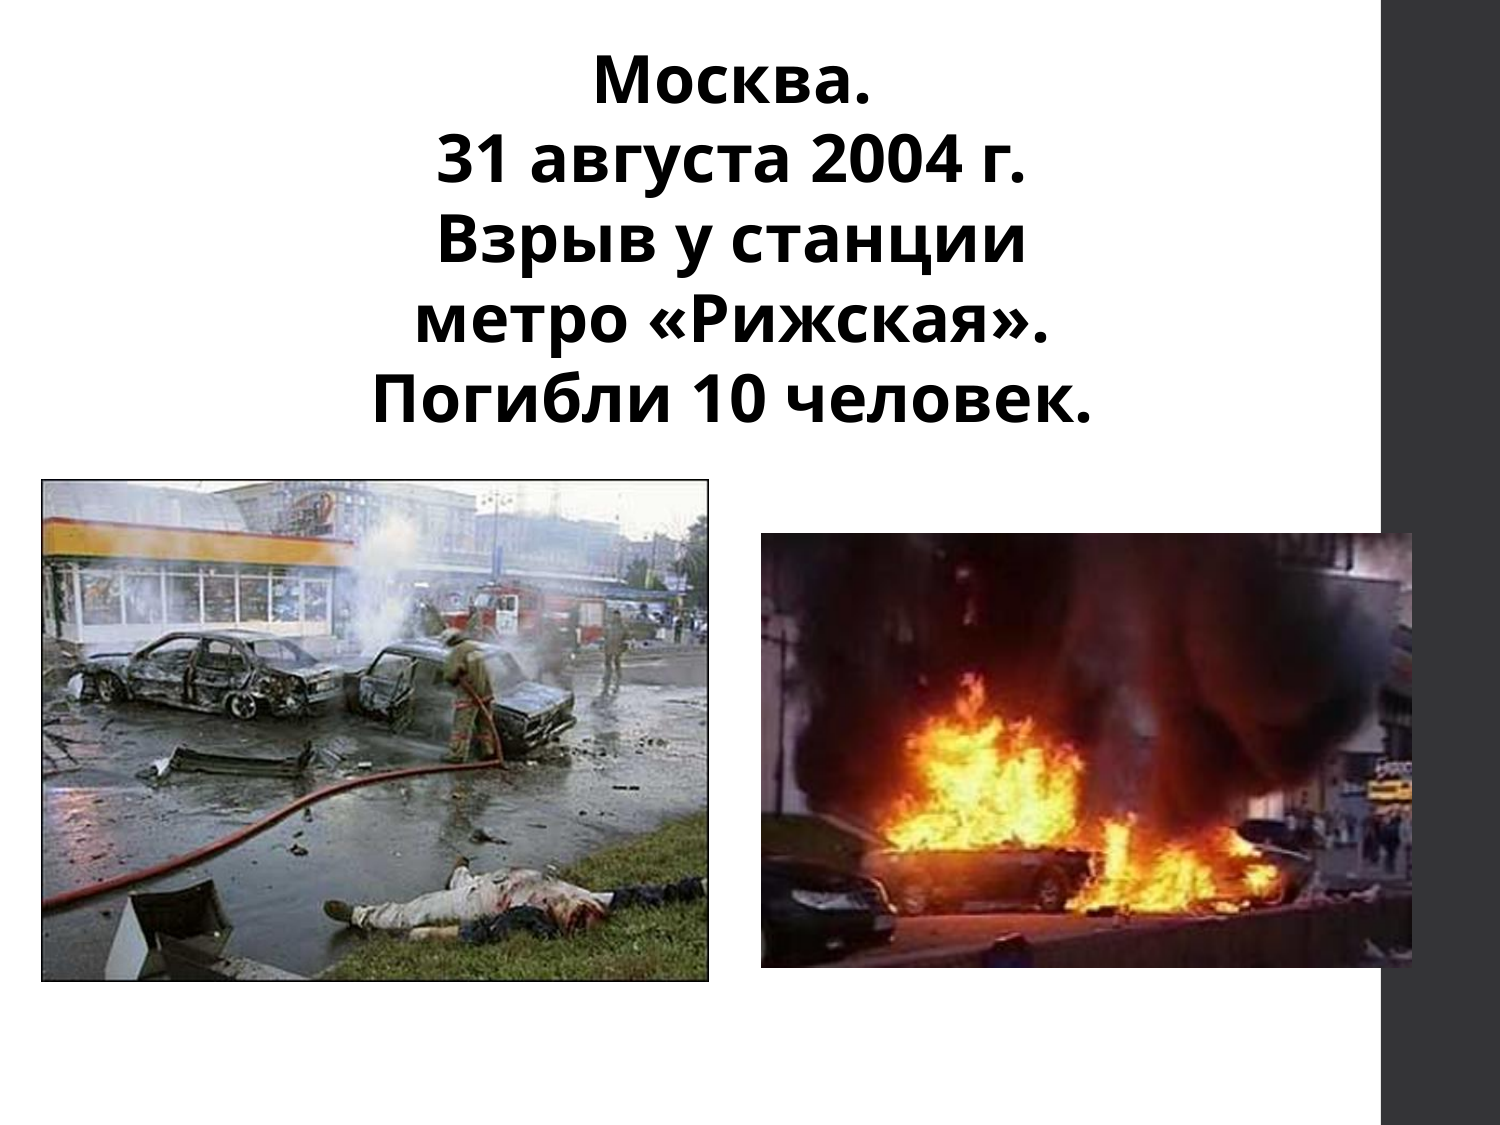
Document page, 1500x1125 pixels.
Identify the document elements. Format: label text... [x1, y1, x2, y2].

picture [40, 479, 709, 983]
text_box Москва. 31 августа 2004 г. Взрыв у станции метро «Рижская». Погибли 10 человек. [348, 0, 1117, 421]
picture [761, 533, 1413, 968]
